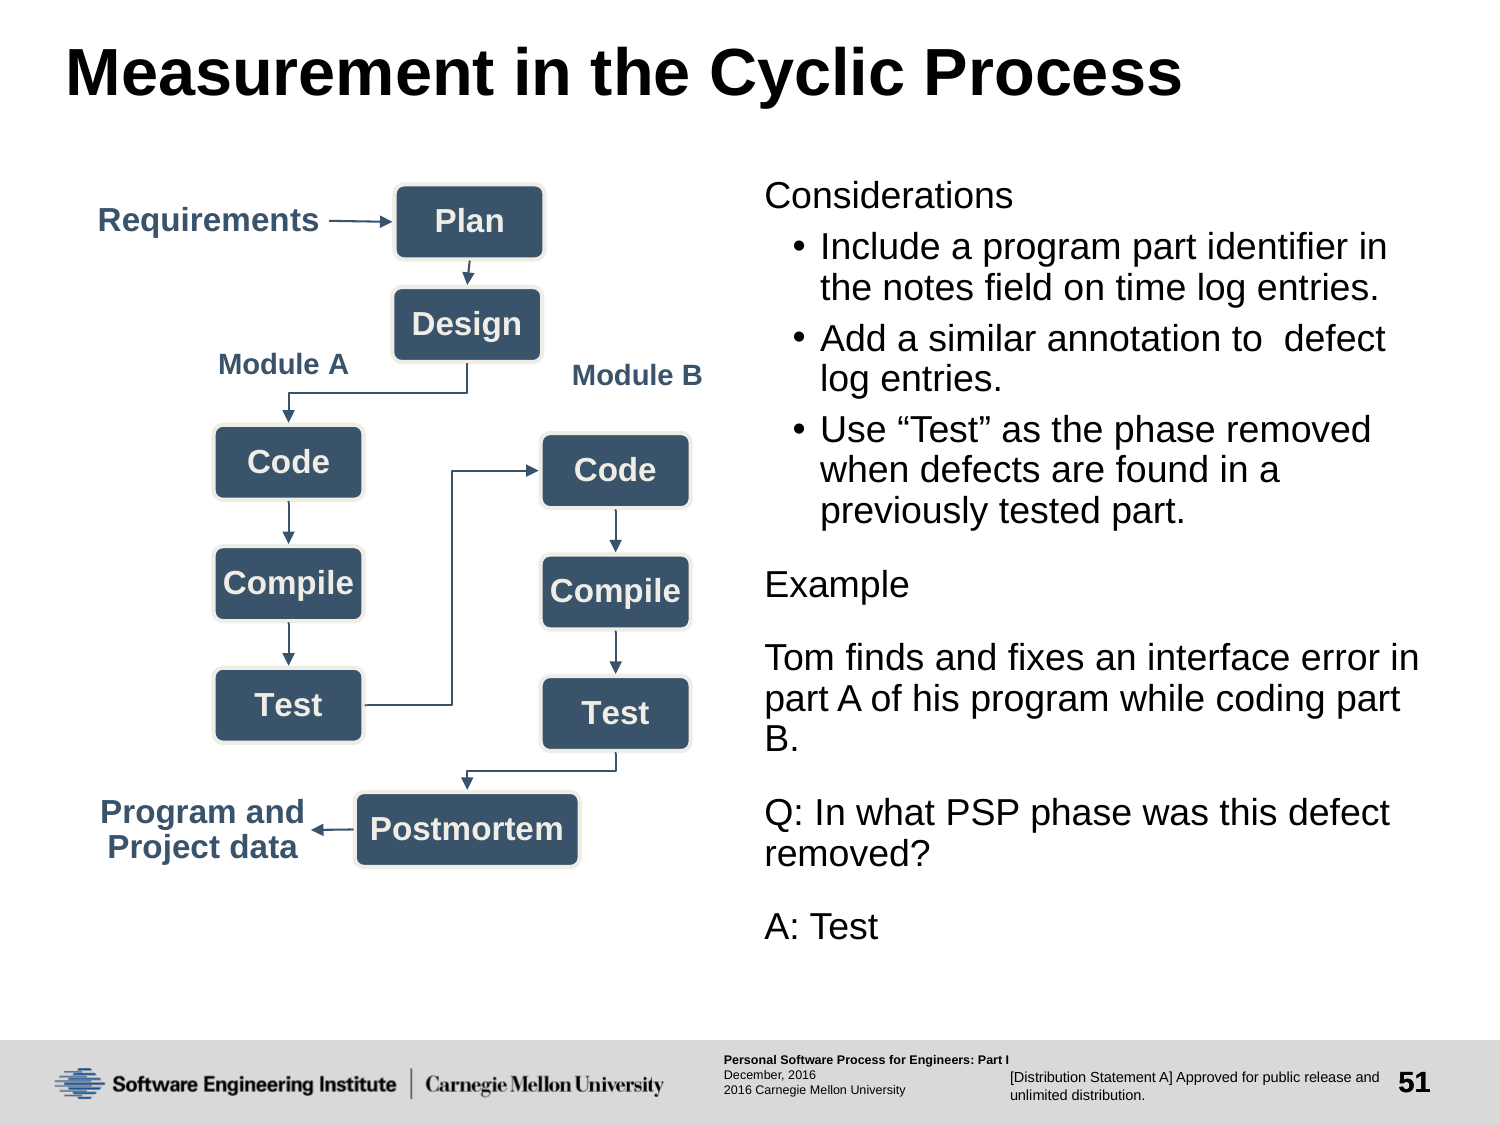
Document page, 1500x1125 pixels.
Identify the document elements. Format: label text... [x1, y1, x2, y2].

picture [87, 182, 720, 885]
list Considerations Include a program part identifier in the notes field on time log entries. Add a similar annotation to defect log entries. Use “Test” as the phase removed when defects are found in a previously tested part. Example Tom finds and fixes an interface error in part A of his program while coding part B. Q: In what PSP phase was this defect removed? A: Test [764, 176, 1432, 1022]
picture [46, 1061, 673, 1104]
title Measurement in the Cyclic Process [65, 37, 1313, 148]
